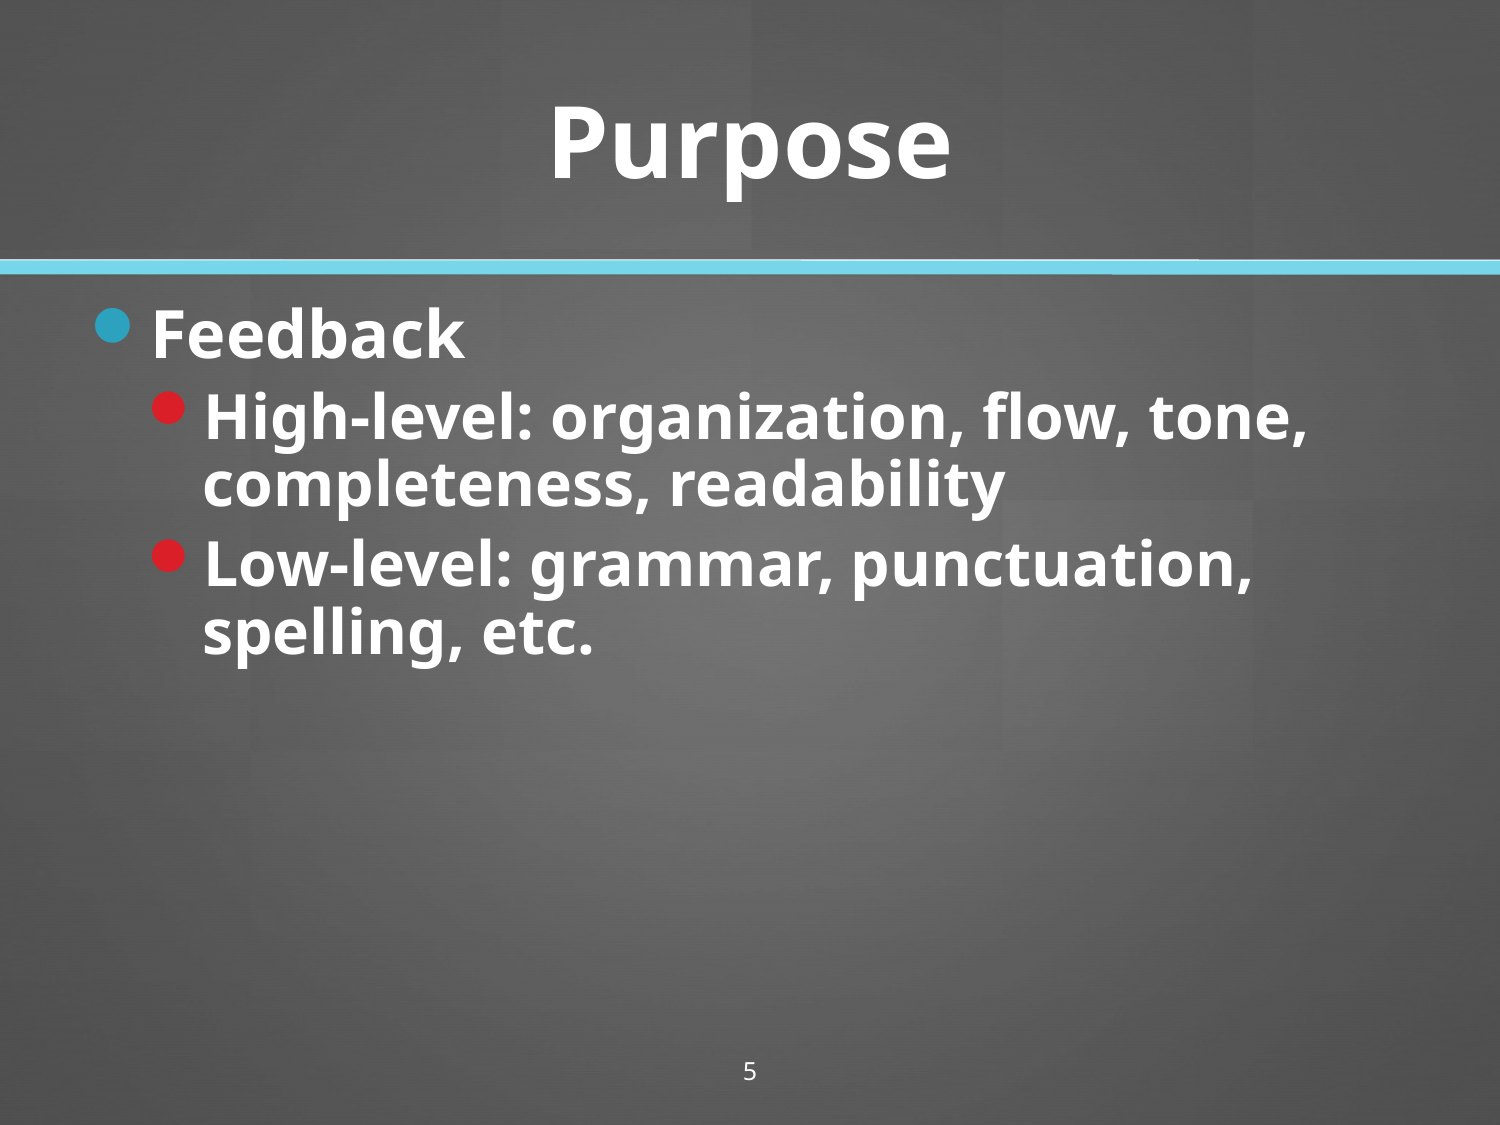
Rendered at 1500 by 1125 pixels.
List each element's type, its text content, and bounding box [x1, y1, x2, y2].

title Purpose [75, 45, 1425, 233]
slide_number 5 [699, 1042, 800, 1103]
list Feedback High-level: organization, flow, tone, completeness, readability Low-level: grammar, punctuation, spelling, etc. [75, 293, 1425, 1079]
